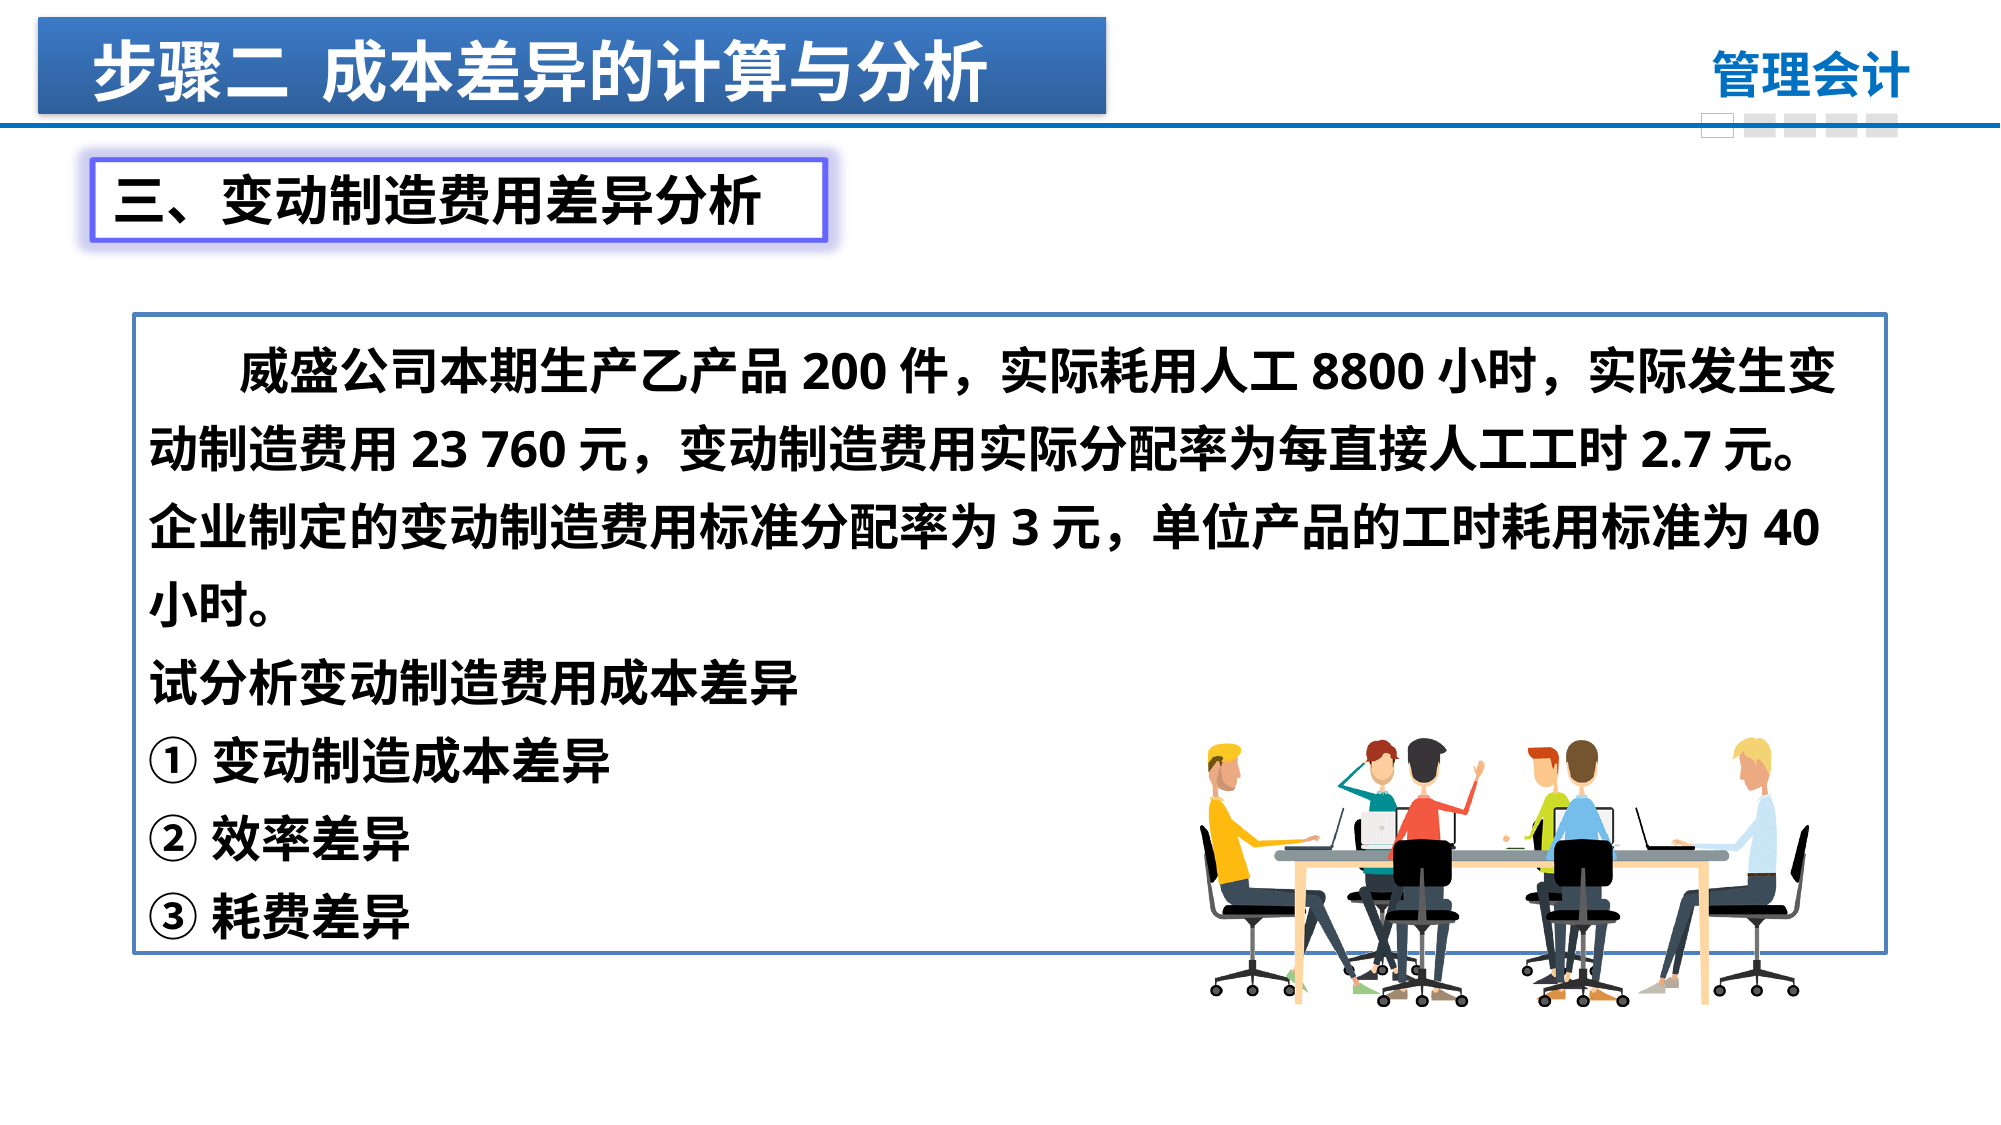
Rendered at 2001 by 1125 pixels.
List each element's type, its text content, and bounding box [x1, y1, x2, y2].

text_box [59, 132, 859, 268]
text_box 威盛公司本期生产乙产品200件，实际耗用人工8800小时，实际发生变动制造费用23 760元，变动制造费用实际分配率为每直接人工工时2.7元。企业制定的变动制造费用标准分配率为3元，单位产品的工时耗用标准为40小时。 试分析变动制造费用成本差异 ①变动制造成本差异 ②效率差异 ③耗费差异 [132, 312, 1888, 955]
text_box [38, 17, 1107, 119]
picture [1200, 644, 1809, 1007]
